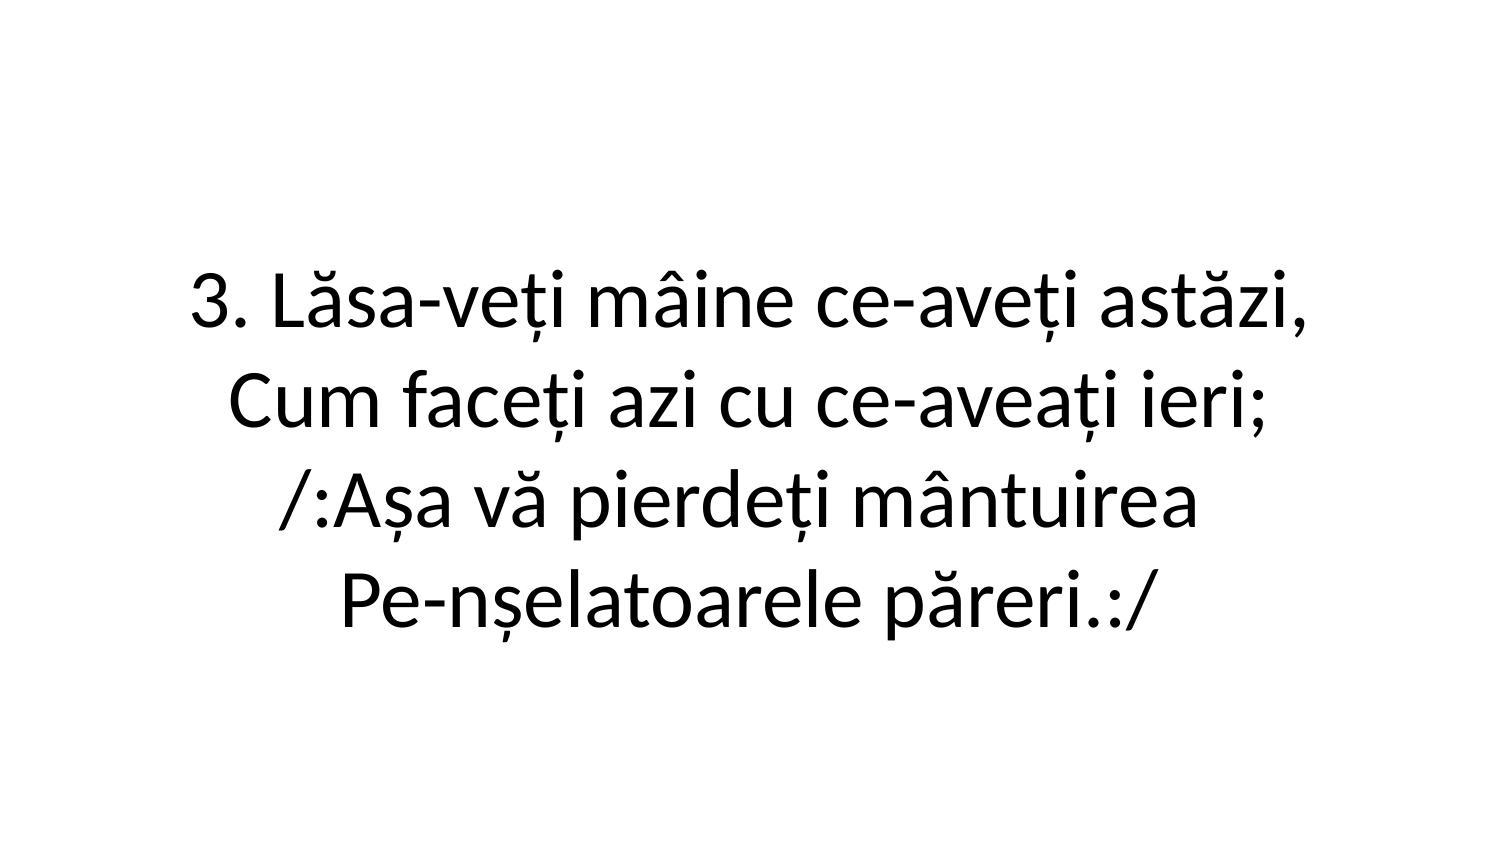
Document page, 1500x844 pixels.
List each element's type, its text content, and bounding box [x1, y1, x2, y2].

text_box 3. Lăsa-veți mâine ce-aveți astăzi, Cum faceți azi cu ce-aveați ieri; /:Așa vă pierdeți mântuirea Pe-nșelatoarele păreri.:/ [173, 192, 1327, 652]
